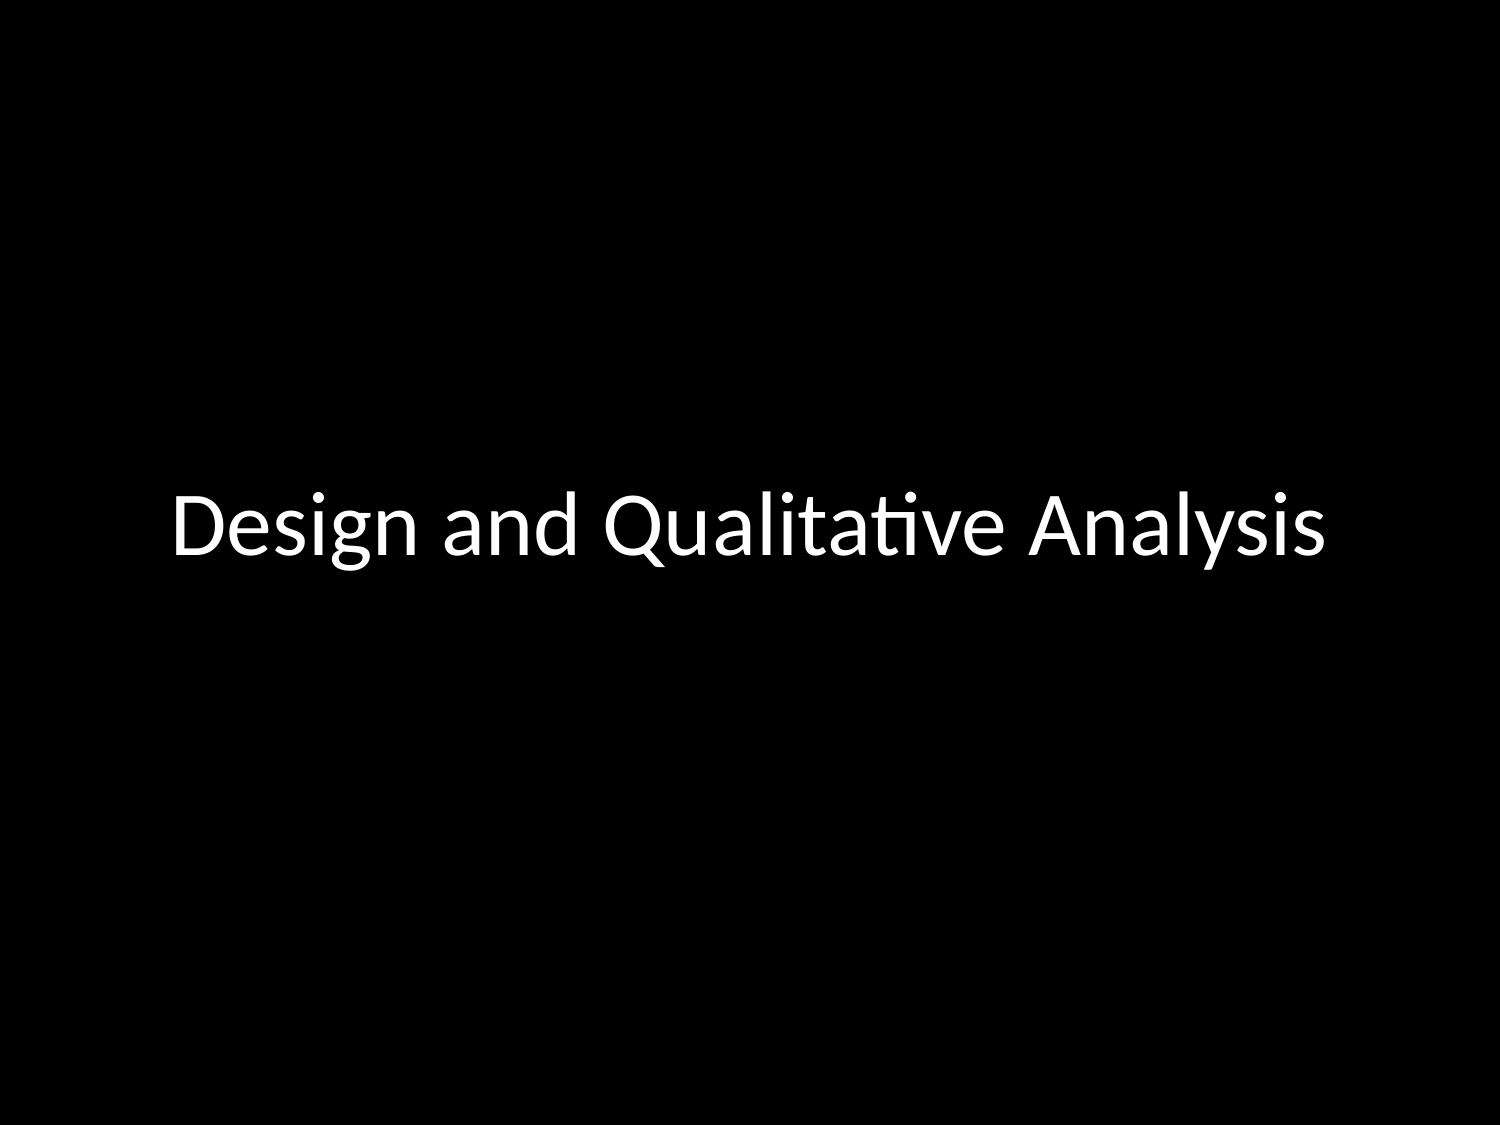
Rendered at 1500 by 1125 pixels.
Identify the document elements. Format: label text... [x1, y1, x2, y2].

title Design and Qualitative Analysis [112, 425, 1388, 613]
